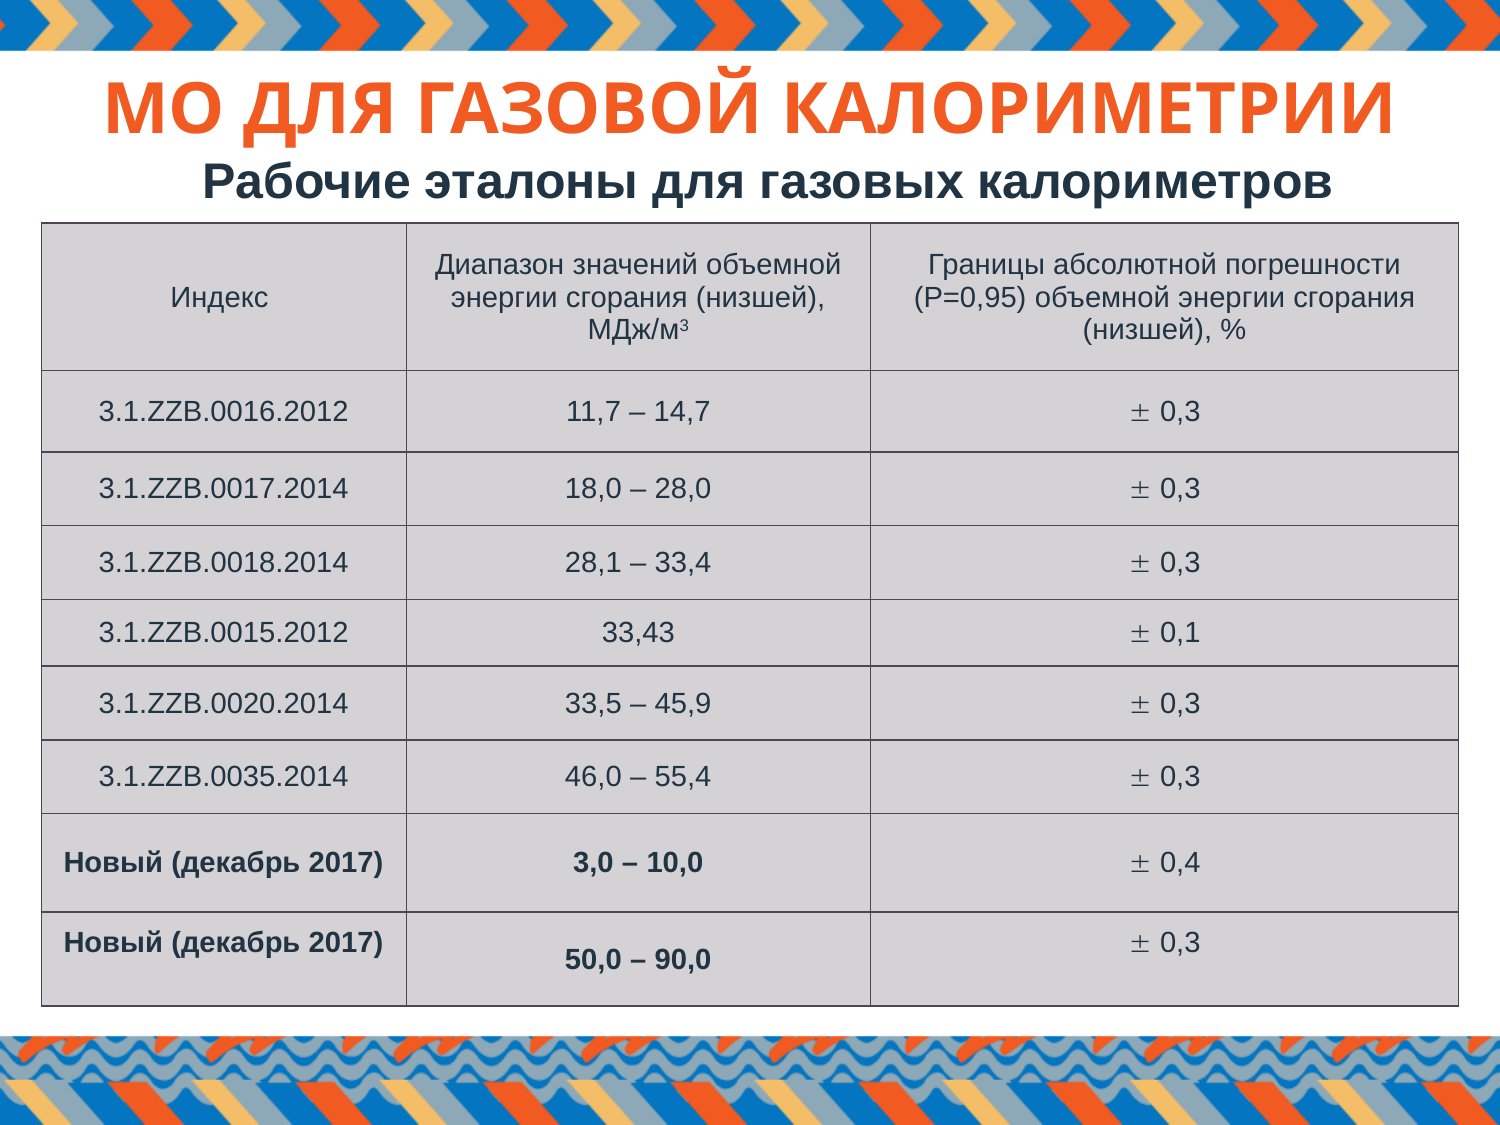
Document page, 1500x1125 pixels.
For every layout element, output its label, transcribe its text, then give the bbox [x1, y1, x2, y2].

table_cell 3.1.ZZВ.0018.2014 [42, 526, 406, 599]
picture [0, 0, 1500, 62]
picture [0, 150, 1500, 1125]
table_cell Новый (декабрь 2017) [42, 913, 406, 1005]
table_cell 18,0 – 28,0 [407, 453, 870, 525]
table_cell  0,4 [871, 814, 1458, 911]
table_cell  0,3 [871, 741, 1458, 813]
table_cell 46,0 – 55,4 [407, 741, 870, 813]
table_cell  0,3 [871, 667, 1458, 739]
table_cell 3.1.ZZВ.0017.2014 [42, 453, 406, 525]
table_header Границы абсолютной погрешности (Р=0,95) объемной энергии сгорания (низшей), % [871, 224, 1458, 370]
table_header Диапазон значений объемной энергии сгорания (низшей), МДж/м3 [407, 224, 870, 370]
title МО ДЛЯ ГАЗОВОЙ КАЛОРИМЕТРИИ [0, 62, 1500, 150]
table_cell  0,3 [871, 453, 1458, 525]
table_cell  0,3 [871, 371, 1458, 451]
table_cell 28,1 – 33,4 [407, 526, 870, 599]
table_cell 3.1.ZZВ.0020.2014 [42, 667, 406, 739]
table_cell 11,7 – 14,7 [407, 371, 870, 451]
table_cell  0,3 [871, 913, 1458, 1005]
table_cell 33,43 [407, 600, 870, 665]
table_cell 50,0 – 90,0 [407, 913, 870, 1005]
table_cell 3,0 – 10,0 [407, 814, 870, 911]
table_cell 33,5 – 45,9 [407, 667, 870, 739]
table_cell Новый (декабрь 2017) [42, 814, 406, 911]
table_header Индекс [42, 224, 406, 370]
table_cell 3.1.ZZB.0035.2014 [42, 741, 406, 813]
table_cell  0,1 [871, 600, 1458, 665]
table_cell 3.1.ZZB.0015.2012 [42, 600, 406, 665]
table_cell  0,3 [871, 526, 1458, 599]
table_cell 3.1.ZZB.0016.2012 [42, 371, 406, 451]
text_box Рабочие эталоны для газовых калориметров [112, 134, 1425, 222]
